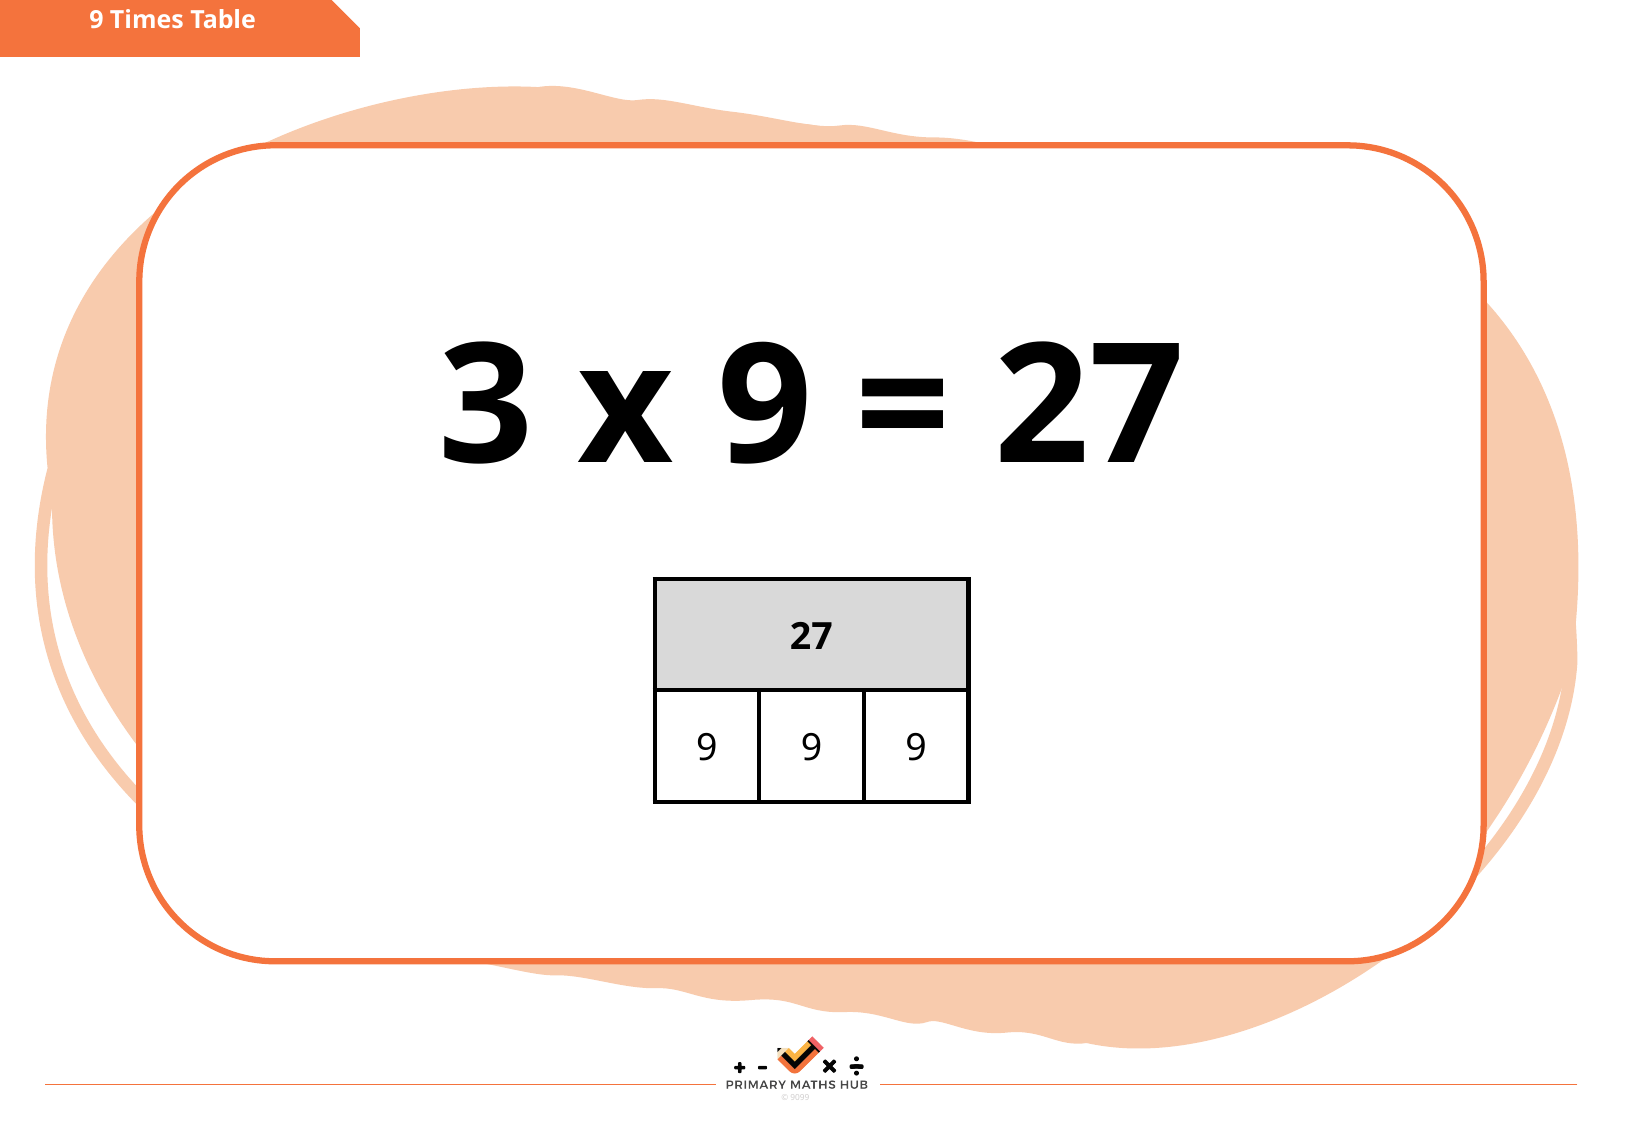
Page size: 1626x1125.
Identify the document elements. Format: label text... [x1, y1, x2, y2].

text_box [1479, 300, 1579, 867]
text_box [496, 960, 1374, 1044]
text_box [273, 91, 956, 144]
text_box [39, 214, 155, 799]
text_box © 9099 [720, 1084, 870, 1110]
text_box 9 Times Table [0, 0, 361, 58]
picture [722, 1034, 872, 1094]
table_header 27 [657, 581, 966, 688]
text_box [138, 144, 1485, 963]
table_cell 9 [761, 692, 862, 800]
table_cell 9 [866, 692, 966, 800]
table_cell 9 [657, 692, 757, 800]
text_box 3 x 9 = 27 [140, 288, 1485, 503]
